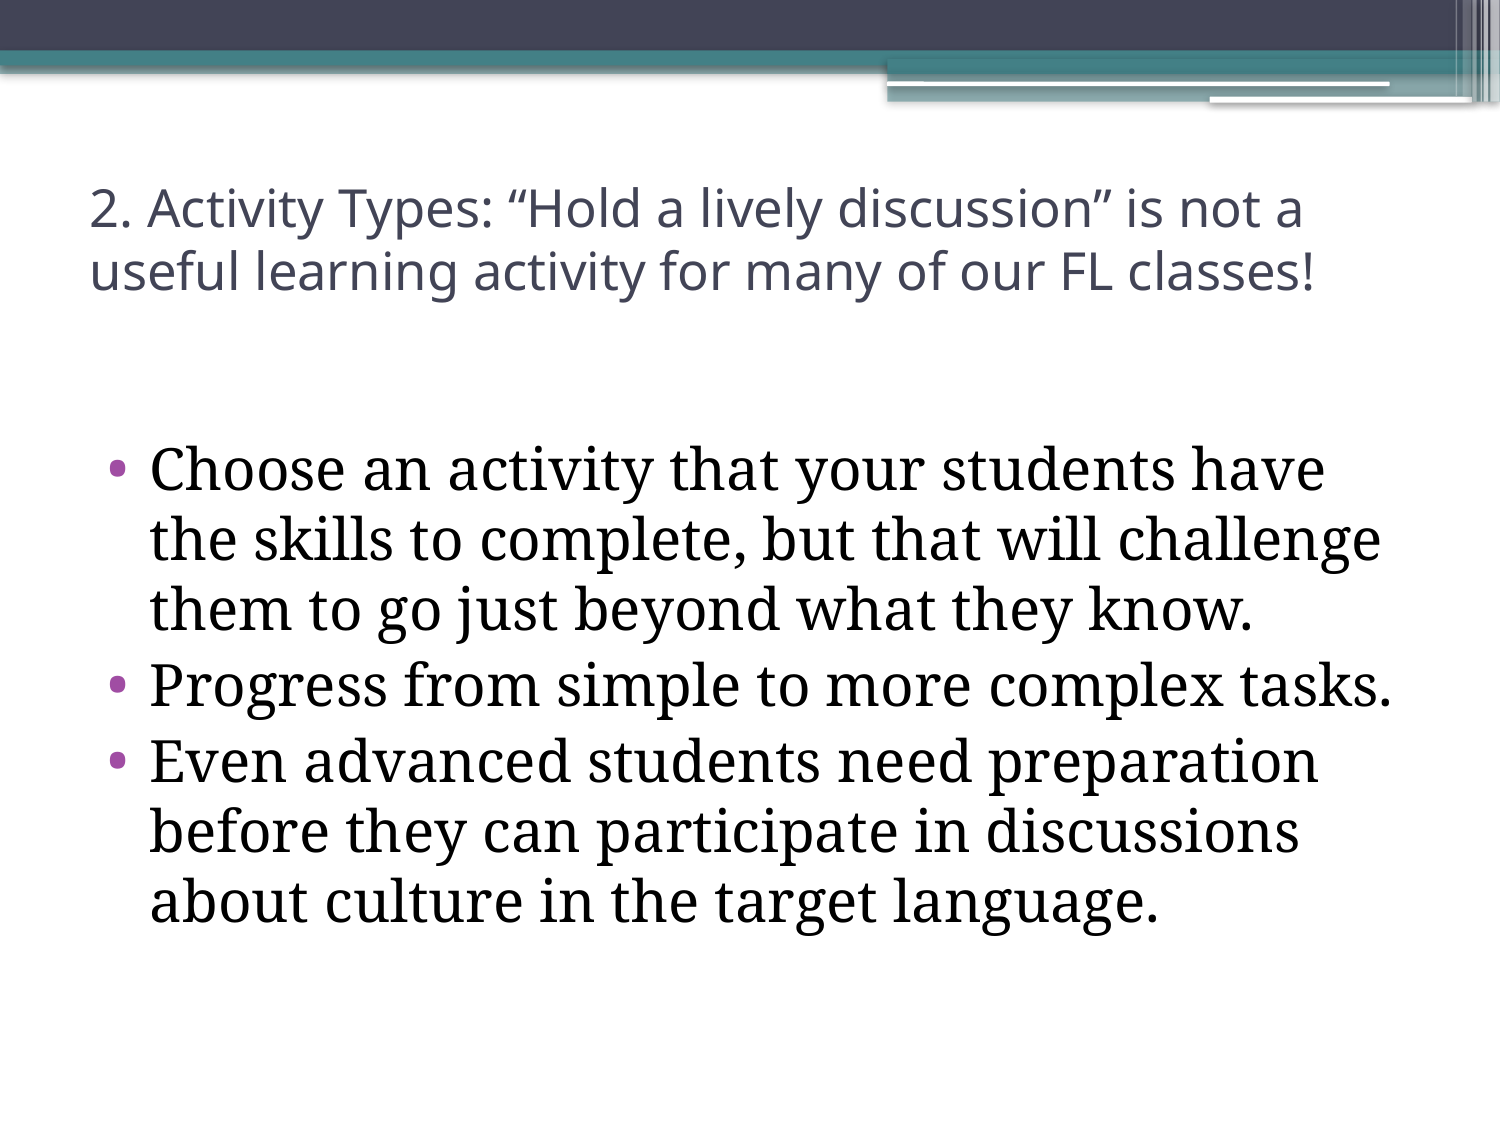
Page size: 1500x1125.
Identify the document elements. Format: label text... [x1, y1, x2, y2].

list Choose an activity that your students have the skills to complete, but that will challenge them to go just beyond what they know. Progress from simple to more complex tasks. Even advanced students need preparation before they can participate in discussions about culture in the target language. [75, 425, 1425, 1079]
title 2. Activity Types: “Hold a lively discussion” is not a useful learning activity for many of our FL classes! [75, 149, 1425, 325]
